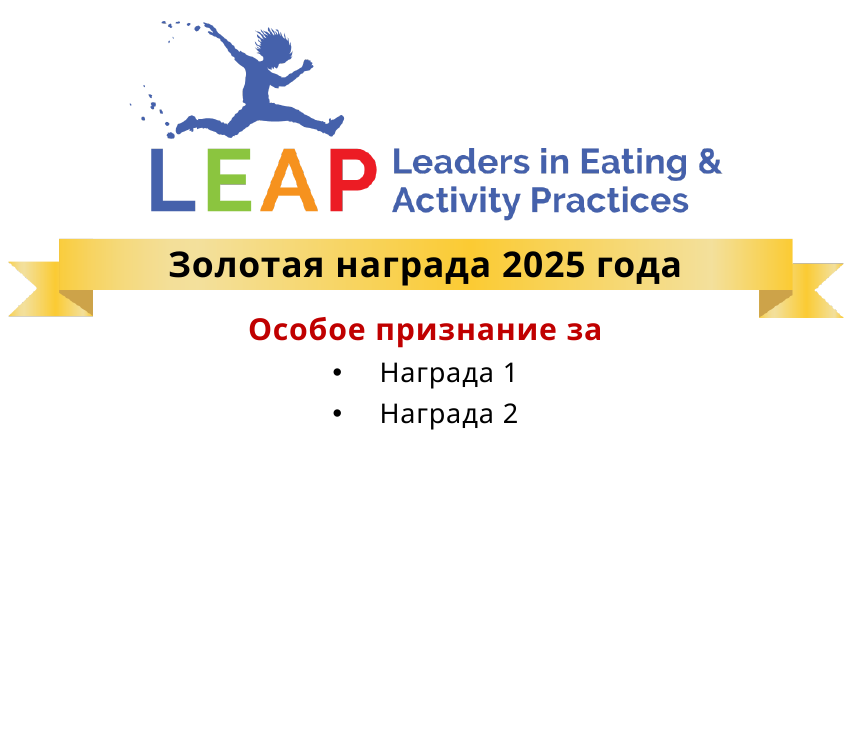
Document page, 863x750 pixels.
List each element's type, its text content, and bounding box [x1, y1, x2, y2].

picture [1, 0, 863, 338]
list Особое признание за Награда 1 Награда 2 [92, 307, 759, 603]
title Золотая награда 2025 года [60, 239, 791, 293]
